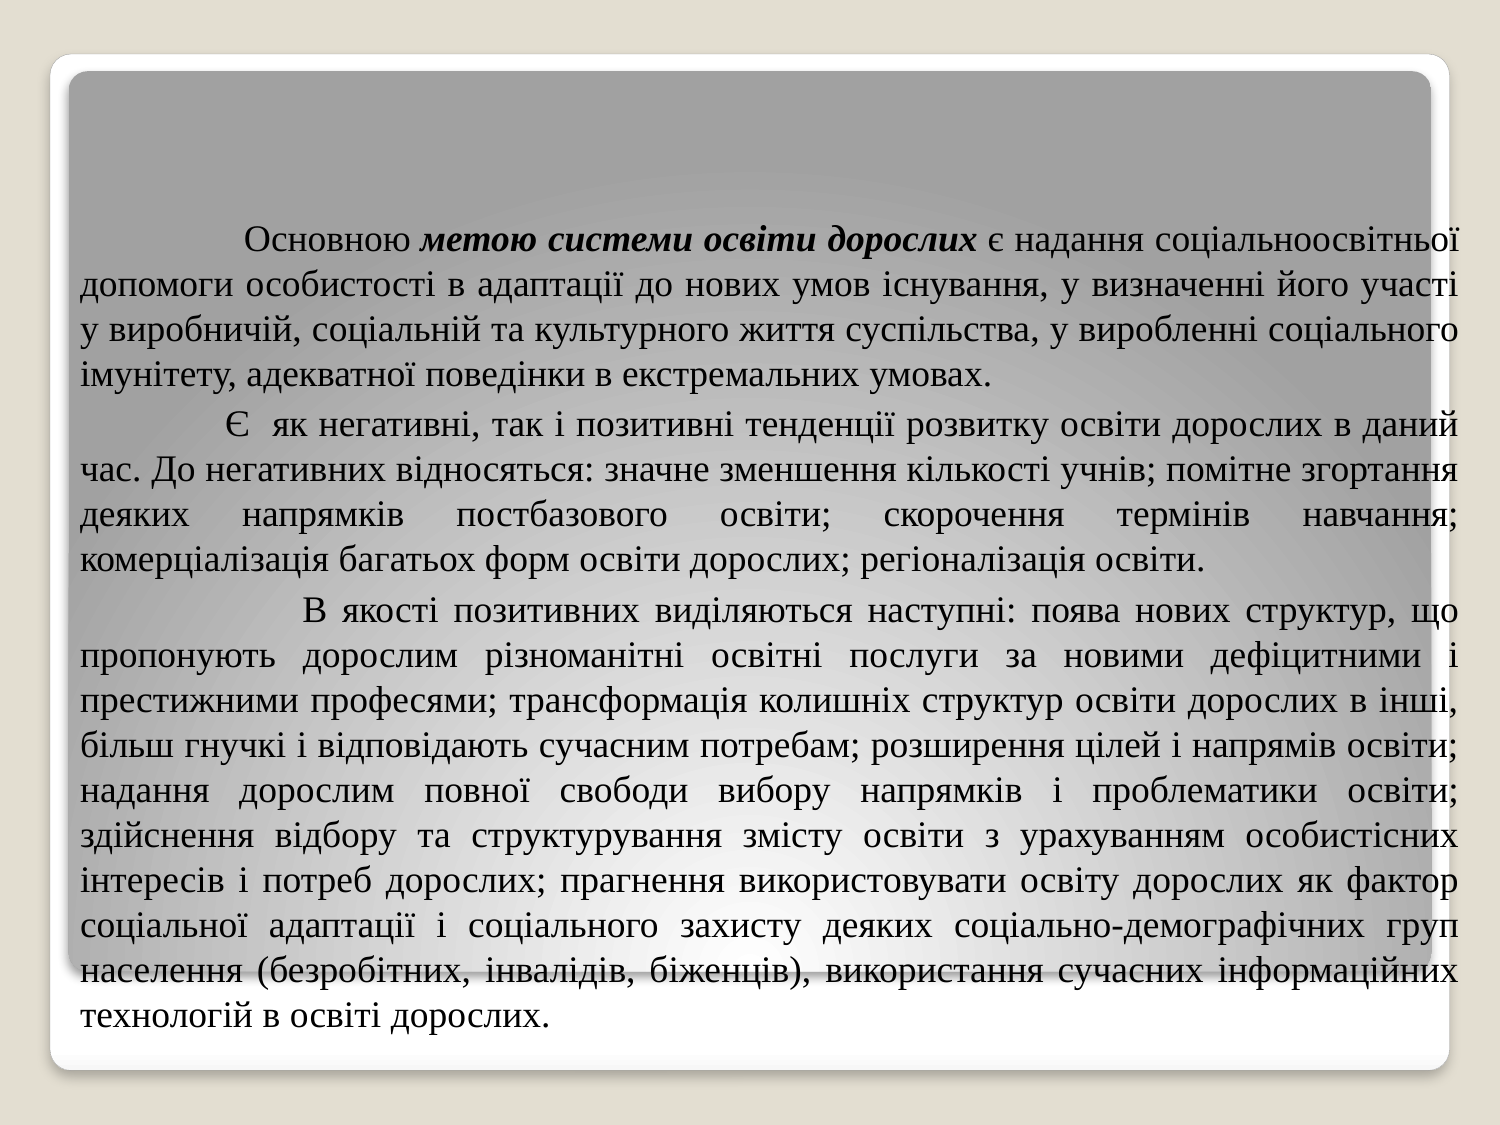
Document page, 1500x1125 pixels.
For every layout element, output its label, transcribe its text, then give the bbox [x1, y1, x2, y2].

list Основною метою системи освіти дорослих є надання соціальноосвітньої допомоги особистості в адаптації до нових умов існування, у визначенні його участі у виробничій, соціальній та культурного життя суспільства, у виробленні соціального імунітету, адекватної поведінки в екстремальних умовах. Є як негативні, так і позитивні тенденції розвитку освіти дорослих в даний час. До негативних відносяться: значне зменшення кількості учнів; помітне згортання деяких напрямків постбазового освіти; скорочення термінів навчання; комерціалізація багатьох форм освіти дорослих; регіоналізація освіти. В якості позитивних виділяються наступні: поява нових структур, що пропонують дорослим різноманітні освітні послуги за новими дефіцитними і престижними професями; трансформація колишніх структур освіти дорослих в інші, більш гнучкі і відповідають сучасним потребам; розширення цілей і напрямів освіти; надання дорослим повної свободи вибору напрямків і проблематики освіти; здійснення відбору та структурування змісту освіти з урахуванням особистісних інтересів і потреб дорослих; прагнення використовувати освіту дорослих як фактор соціальної адаптації і соціального захисту деяких соціально-демографічних груп населення (безробітних, інвалідів, біженців), використання сучасних інформаційних технологій в освіті дорослих. [50, 149, 1475, 1059]
